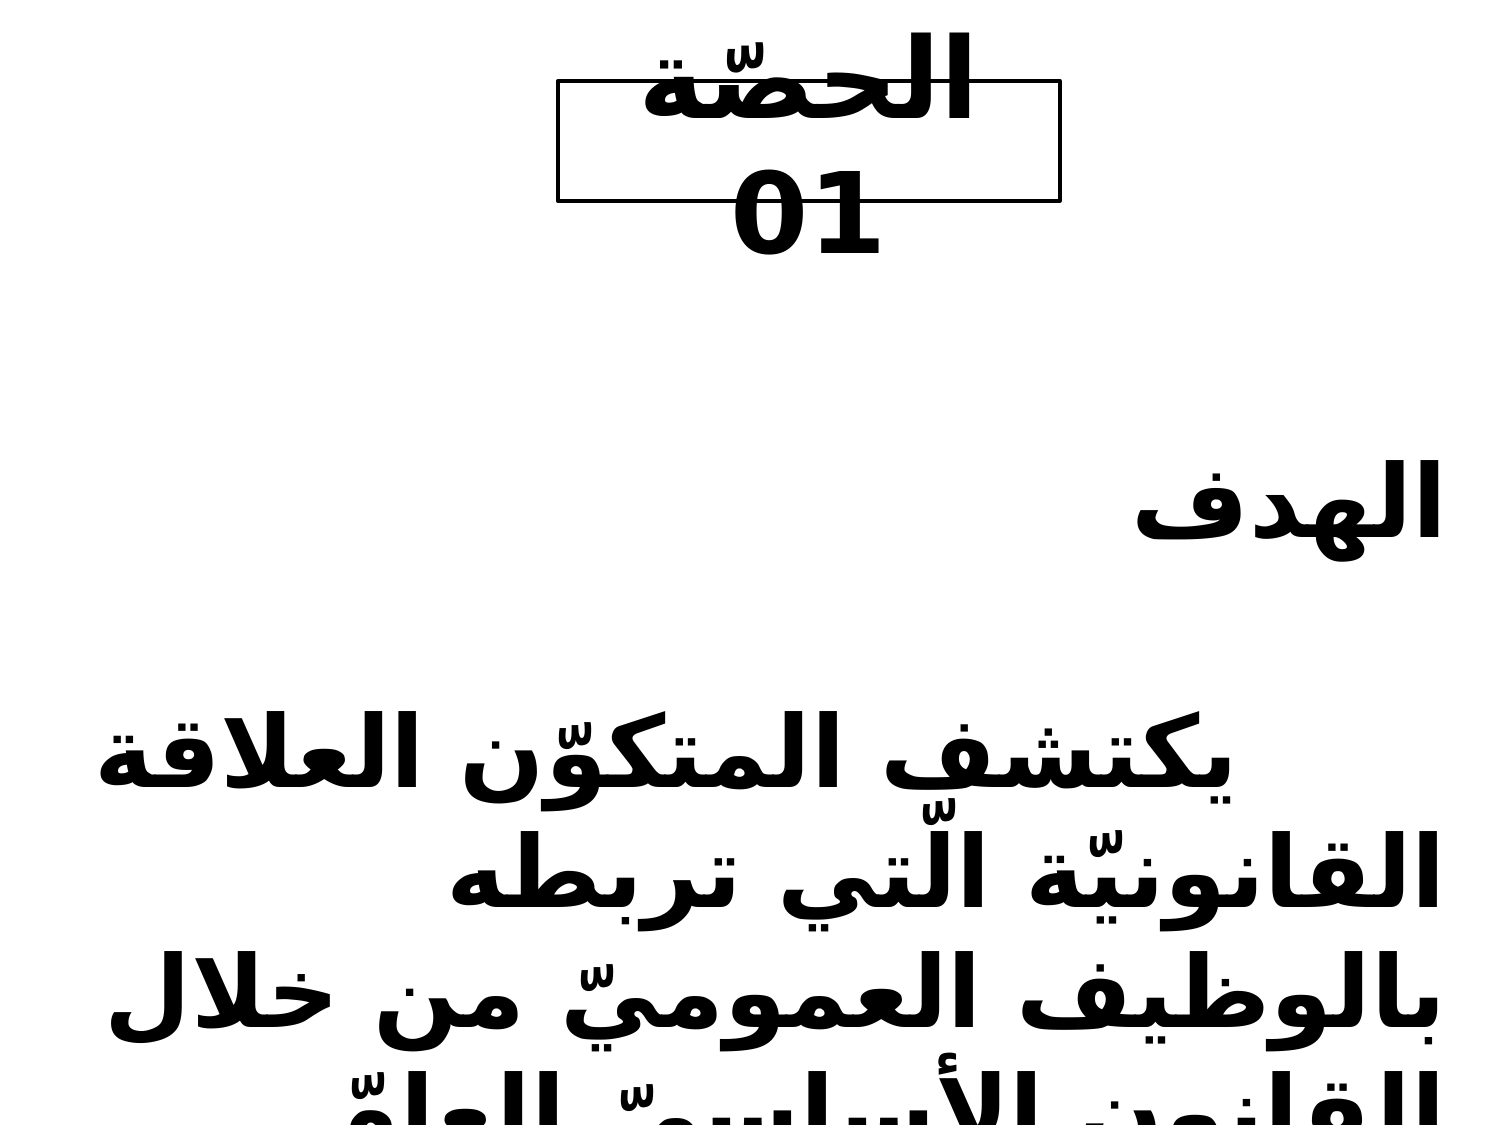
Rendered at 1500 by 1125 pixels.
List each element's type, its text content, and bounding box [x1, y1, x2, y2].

text_box الهدف [1123, 417, 1455, 577]
text_box يكتشف المتكوّن العلاقة القانونيّة الّتي تربطه بالوظيف العموميّ من خلال القانون الأساسيّ العامّ للوظيفة العموميّة. [39, 680, 1461, 1125]
text_box الحصّة 01 [556, 79, 1062, 203]
